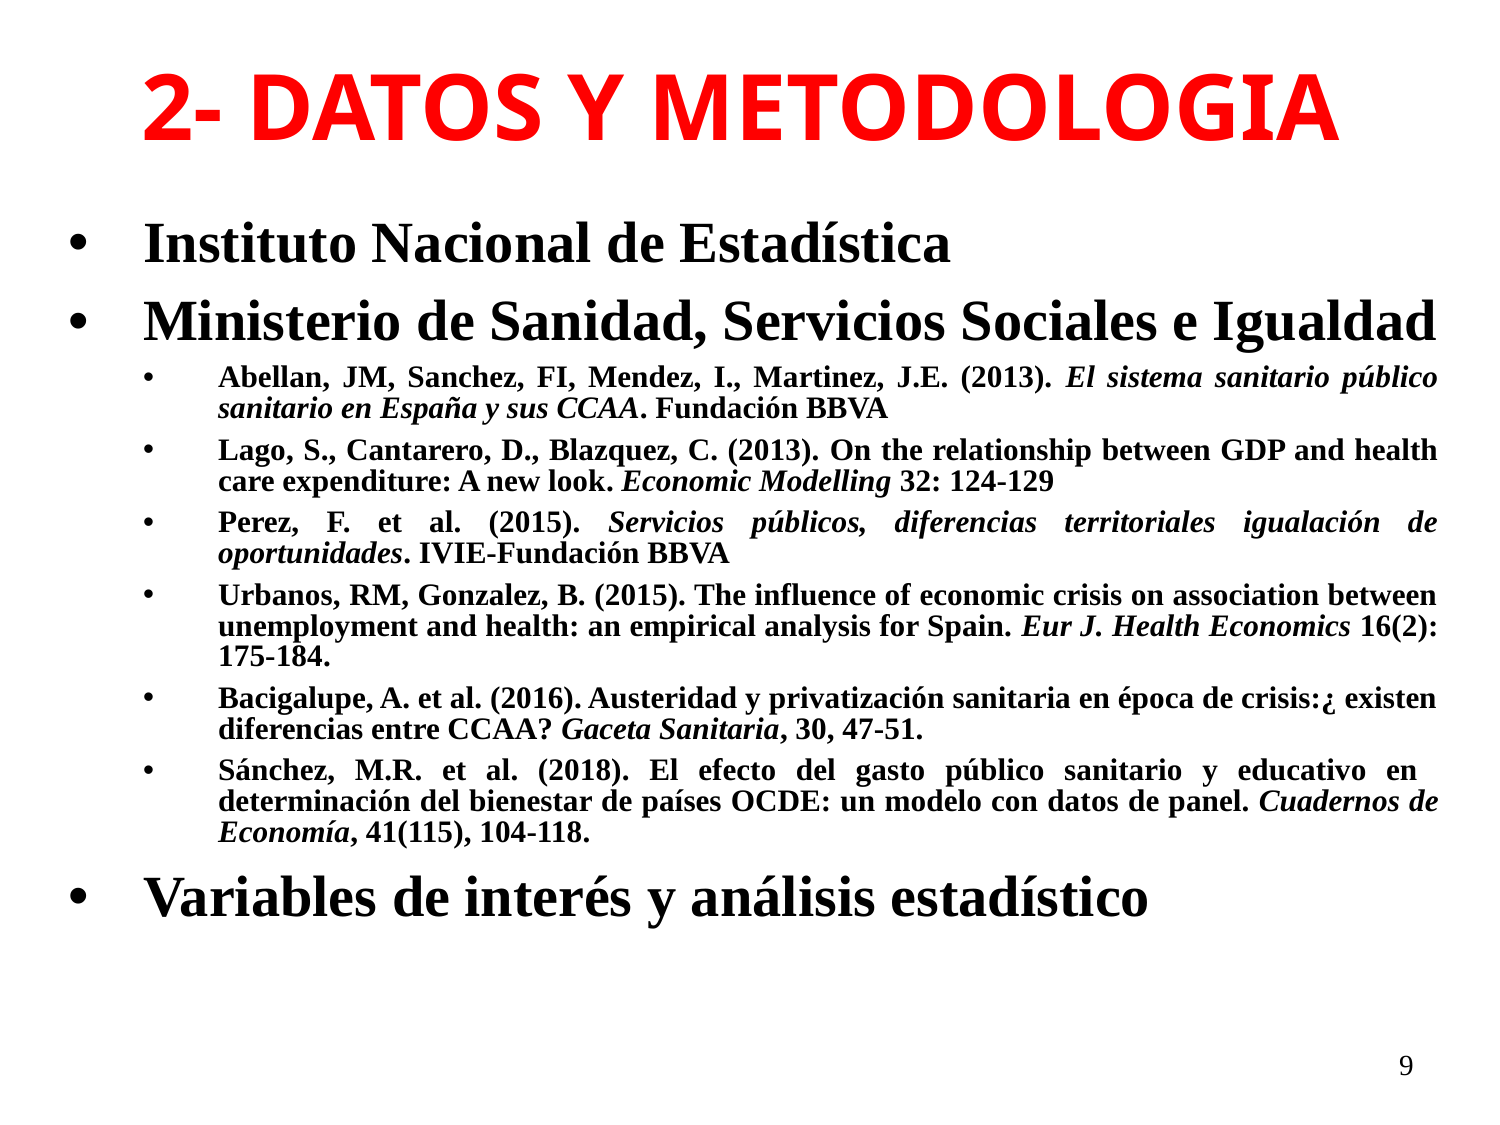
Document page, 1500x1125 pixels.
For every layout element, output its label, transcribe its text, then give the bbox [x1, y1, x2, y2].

title 2- DATOS Y METODOLOGIA [0, 42, 1500, 231]
list Instituto Nacional de Estadística Ministerio de Sanidad, Servicios Sociales e Igualdad Abellan, JM, Sanchez, FI, Mendez, I., Martinez, J.E. (2013). El sistema sanitario público sanitario en España y sus CCAA. Fundación BBVA Lago, S., Cantarero, D., Blazquez, C. (2013). On the relationship between GDP and health care expenditure: A new look. Economic Modelling 32: 124-129 Perez, F. et al. (2015). Servicios públicos, diferencias territoriales igualación de oportunidades. IVIE-Fundación BBVA Urbanos, RM, Gonzalez, B. (2015). The influence of economic crisis on association between unemployment and health: an empirical analysis for Spain. Eur J. Health Economics 16(2): 175-184. Bacigalupe, A. et al. (2016). Austeridad y privatización sanitaria en época de crisis:¿ existen diferencias entre CCAA? Gaceta Sanitaria, 30, 47-51. Sánchez, M.R. et al. (2018). El efecto del gasto público sanitario y educativo en determinación del bienestar de países OCDE: un modelo con datos de panel. Cuadernos de Economía, 41(115), 104-118. Variables de interés y análisis estadístico [53, 208, 1454, 1125]
slide_number 9 [1246, 1024, 1429, 1103]
